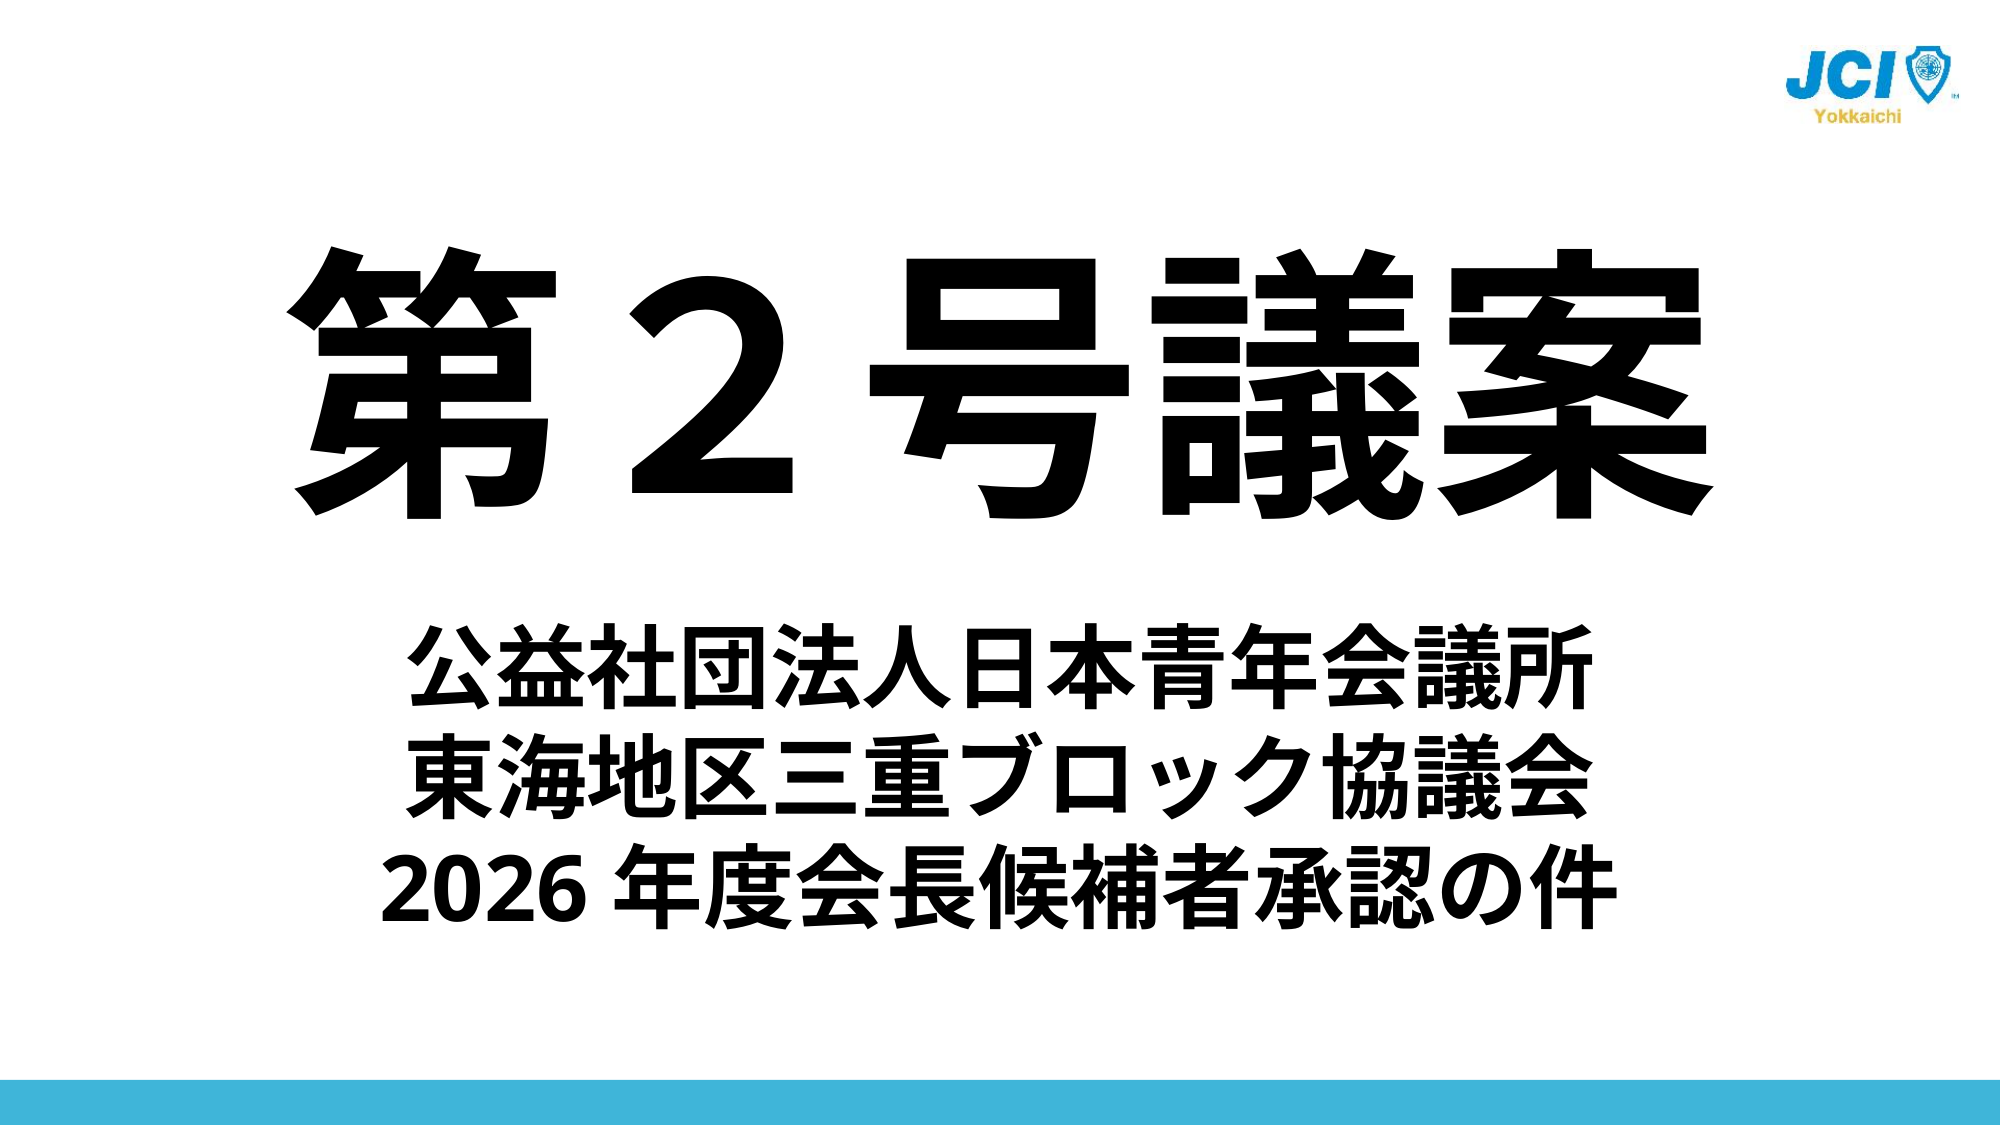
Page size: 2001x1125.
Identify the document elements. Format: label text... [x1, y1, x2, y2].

text_box 公益社団法人日本青年会議所 東海地区三重ブロック協議会 2026年度会長候補者承認の件 [0, 602, 2000, 948]
picture [1784, 45, 1961, 124]
text_box 第２号議案 [0, 198, 2000, 559]
